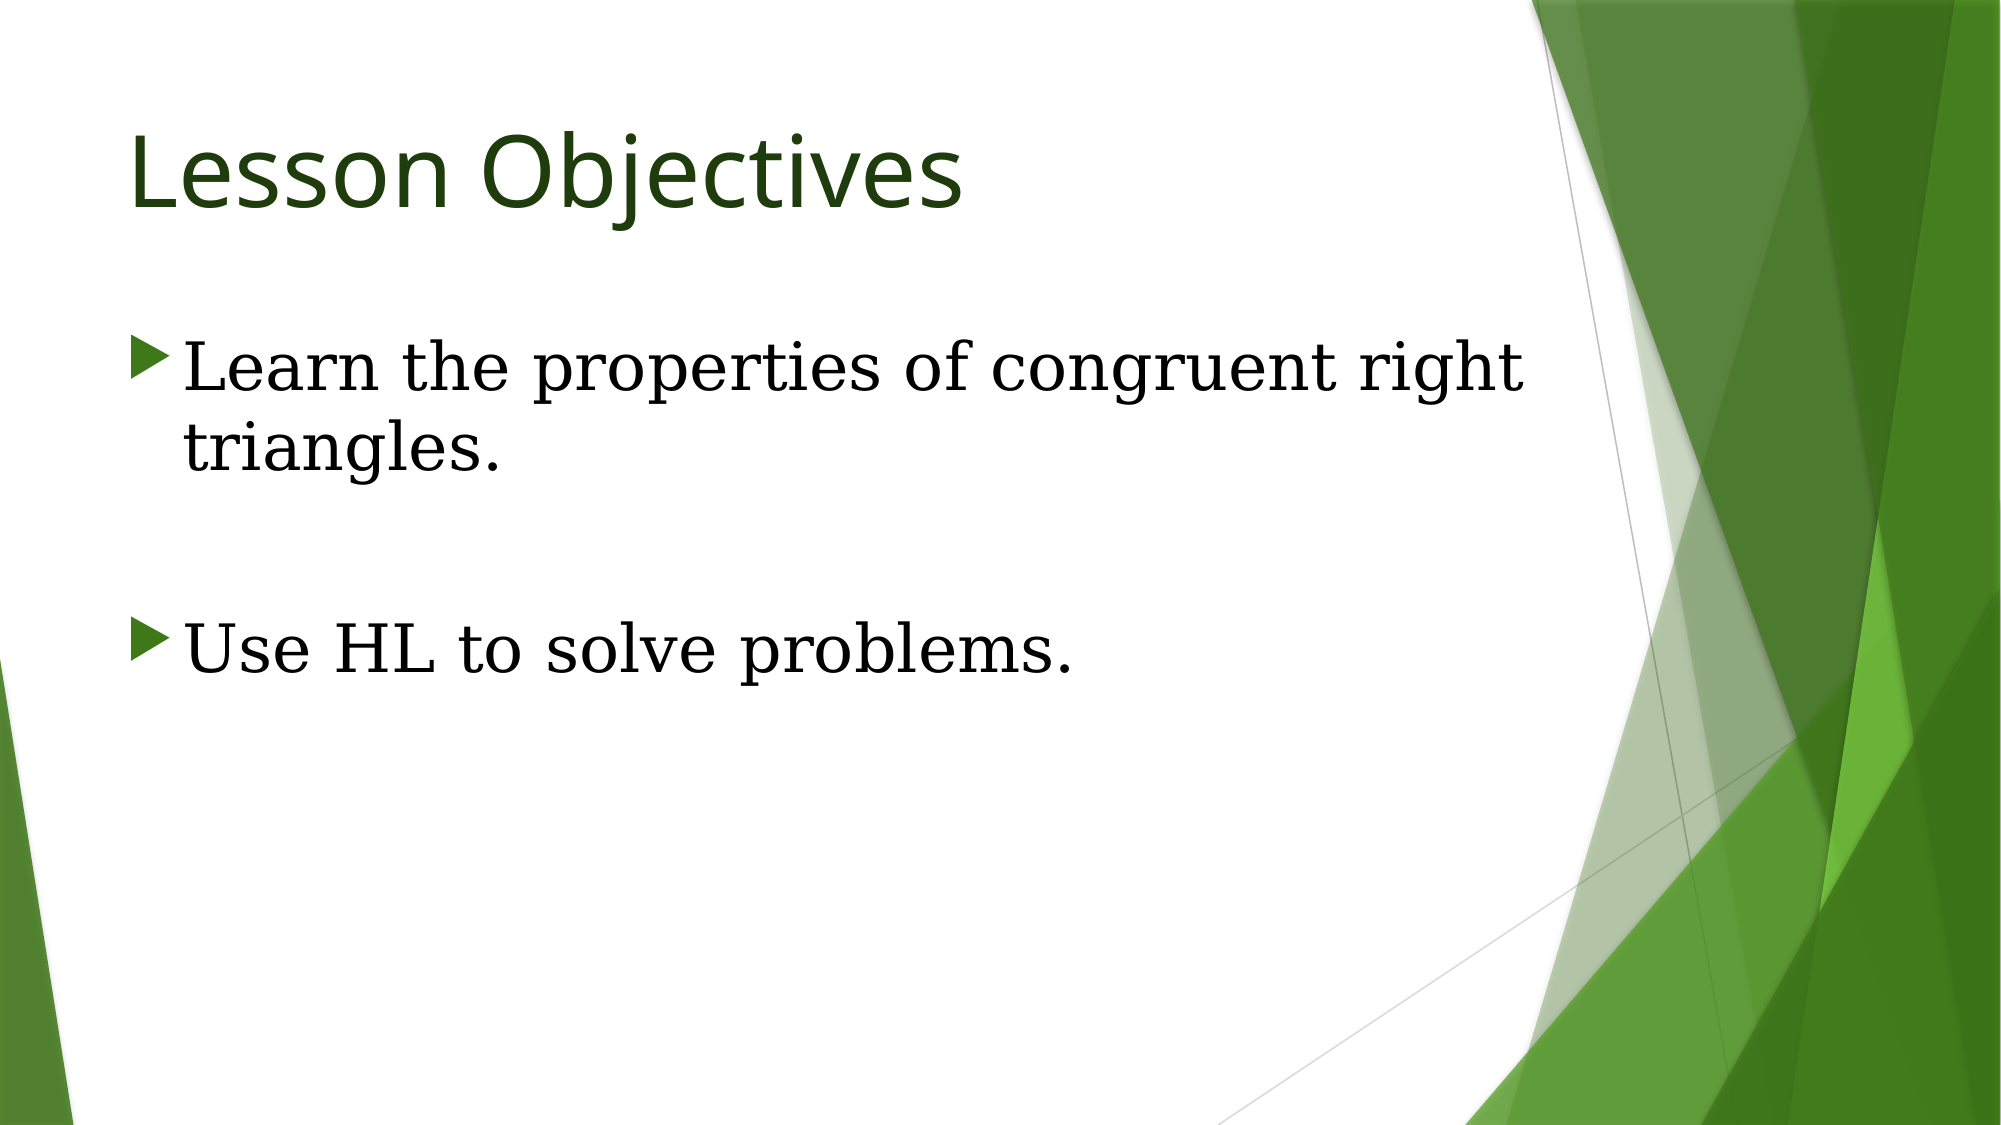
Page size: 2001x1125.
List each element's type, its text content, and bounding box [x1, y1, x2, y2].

list Learn the properties of congruent right triangles. Use HL to solve problems. [111, 316, 1672, 792]
title Lesson Objectives [111, 99, 1522, 316]
